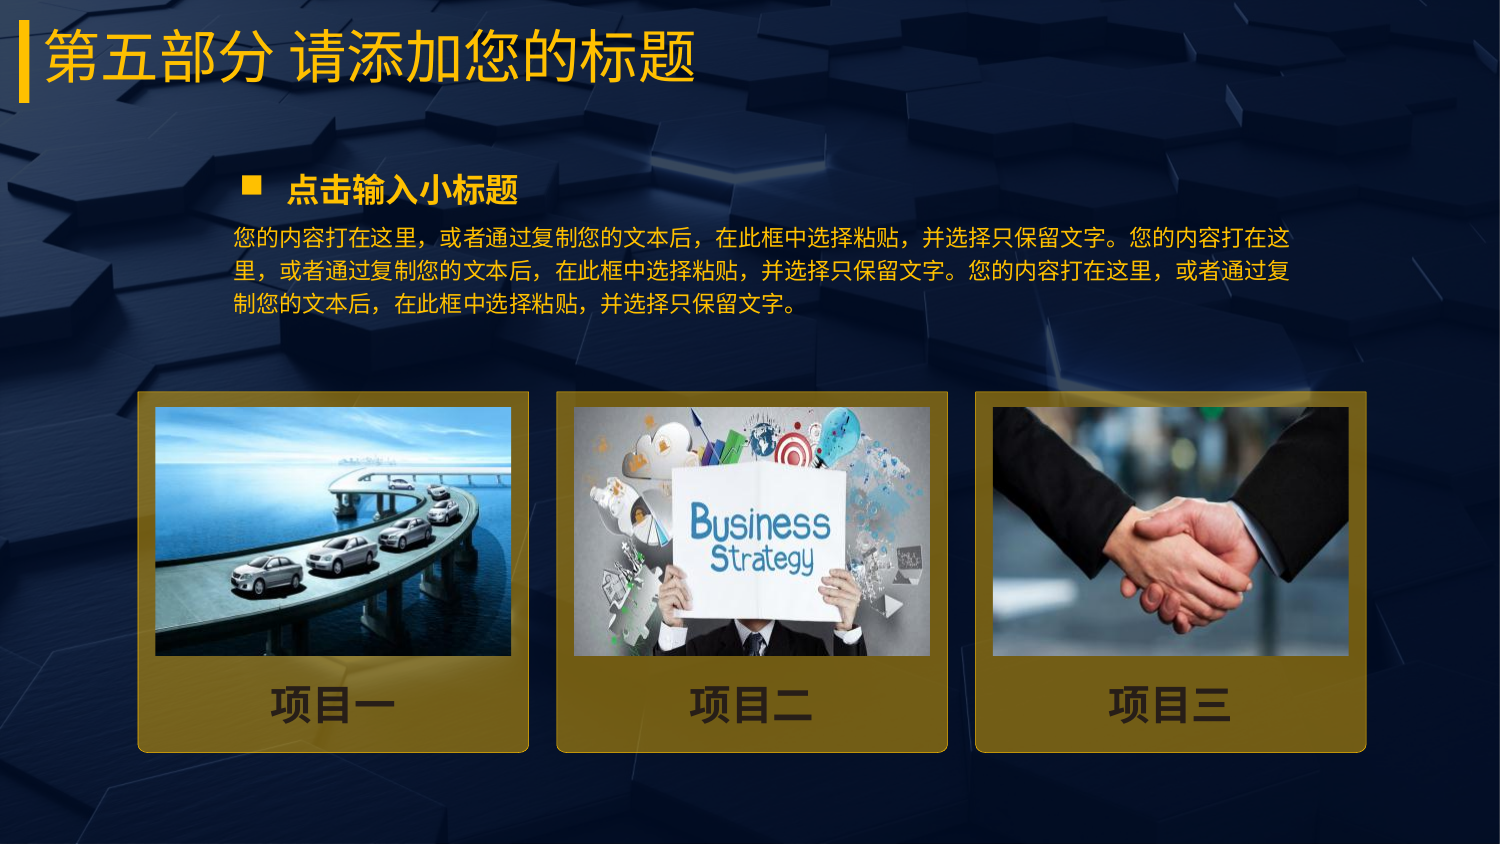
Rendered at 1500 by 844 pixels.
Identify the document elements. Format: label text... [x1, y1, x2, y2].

text_box 项目一 [135, 389, 531, 755]
text_box [153, 406, 513, 658]
text_box 项目三 [973, 389, 1369, 755]
text_box 您的内容打在这里，或者通过复制您的文本后，在此框中选择粘贴，并选择只保留文字。您的内容打在这里，或者通过复制您的文本后，在此框中选择粘贴，并选择只保留文字。您的内容打在这里，或者通过复制您的文本后，在此框中选择粘贴，并选择只保留文字。 [216, 216, 1319, 325]
text_box 点击输入小标题 [224, 161, 707, 216]
title 第五部分 请添加您的标题 [27, 19, 1258, 92]
text_box [991, 406, 1351, 658]
text_box 项目二 [554, 389, 950, 755]
text_box [572, 406, 932, 658]
